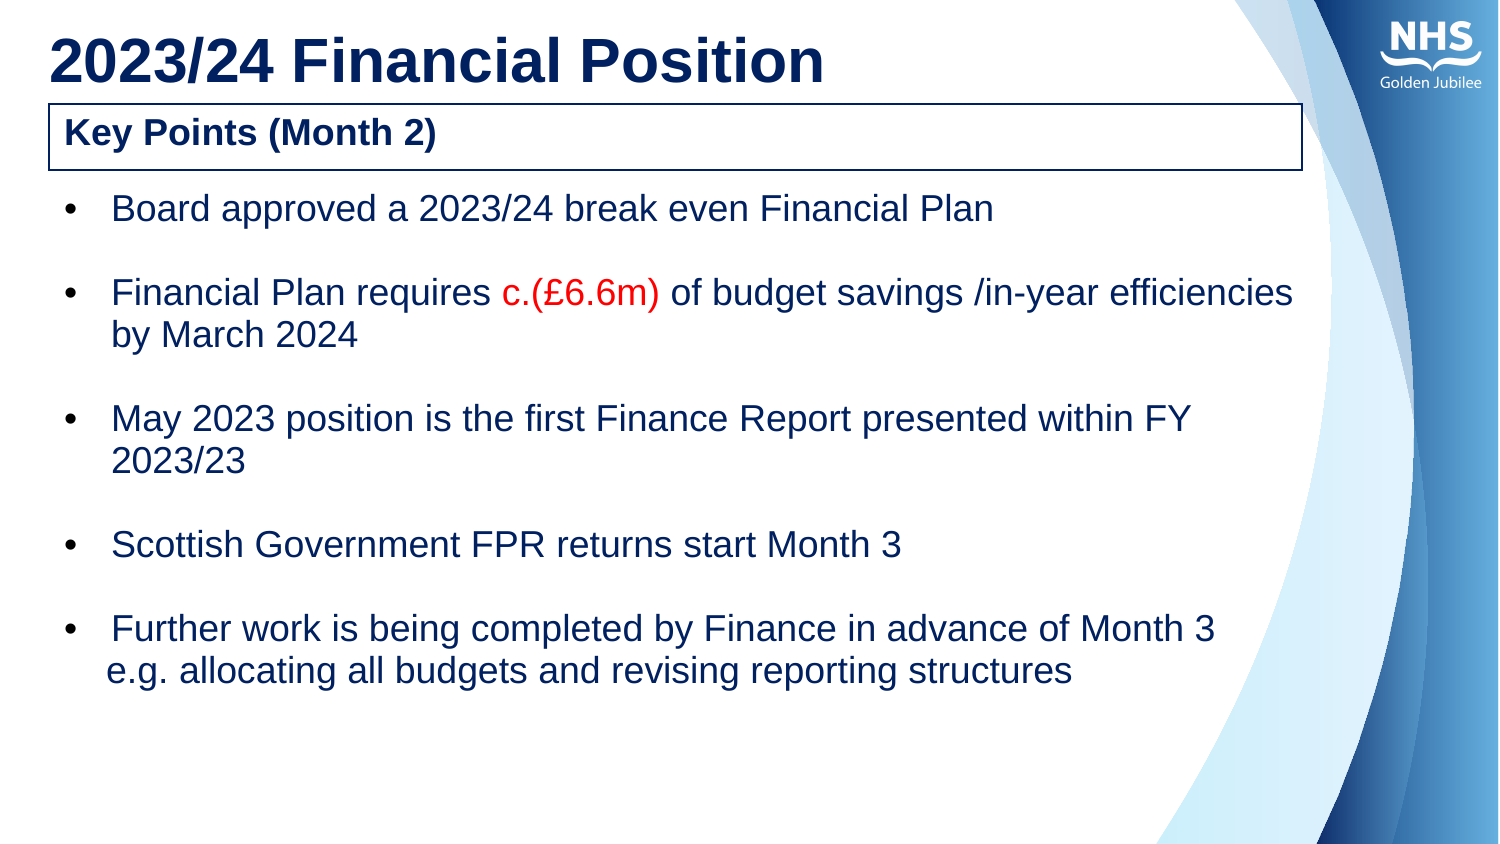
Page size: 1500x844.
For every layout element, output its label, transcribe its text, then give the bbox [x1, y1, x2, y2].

title 2023/24 Financial Position [49, 23, 1064, 95]
table_header Board approved a 2023/24 break even Financial Plan Financial Plan requires c.(£6.6m) of budget savings /in-year efficiencies by March 2024 May 2023 position is the first Finance Report presented within FY 2023/23 Scottish Government FPR returns start Month 3 Further work is being completed by Finance in advance of Month 3 e.g. allocating all budgets and revising reporting structures [49, 180, 1320, 813]
table_header Key Points (Month 2) [50, 105, 1301, 169]
picture [1380, 21, 1482, 92]
